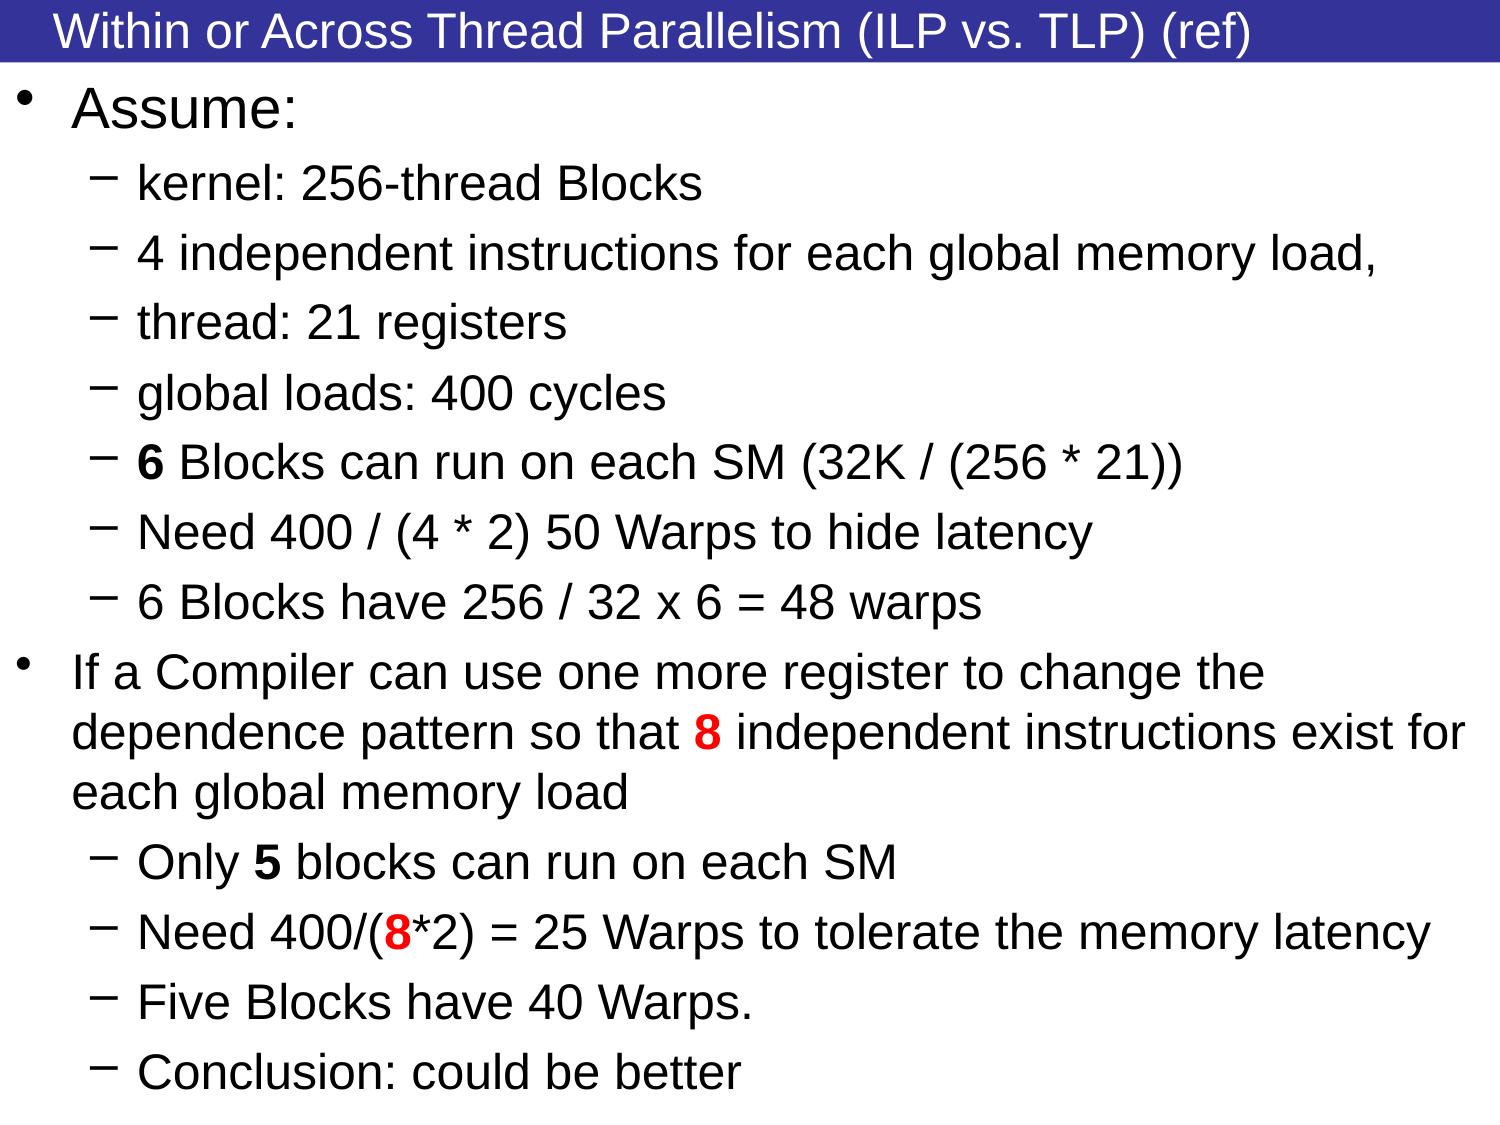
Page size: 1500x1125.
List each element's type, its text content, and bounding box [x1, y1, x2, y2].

list Assume: kernel: 256-thread Blocks 4 independent instructions for each global memory load, thread: 21 registers global loads: 400 cycles 6 Blocks can run on each SM (32K / (256 * 21)) Need 400 / (4 * 2) 50 Warps to hide latency 6 Blocks have 256 / 32 x 6 = 48 warps If a Compiler can use one more register to change the dependence pattern so that 8 independent instructions exist for each global memory load Only 5 blocks can run on each SM Need 400/(8*2) = 25 Warps to tolerate the memory latency Five Blocks have 40 Warps. Conclusion: could be better [0, 62, 1500, 1125]
title Within or Across Thread Parallelism (ILP vs. TLP) (ref) [37, 7, 1426, 51]
